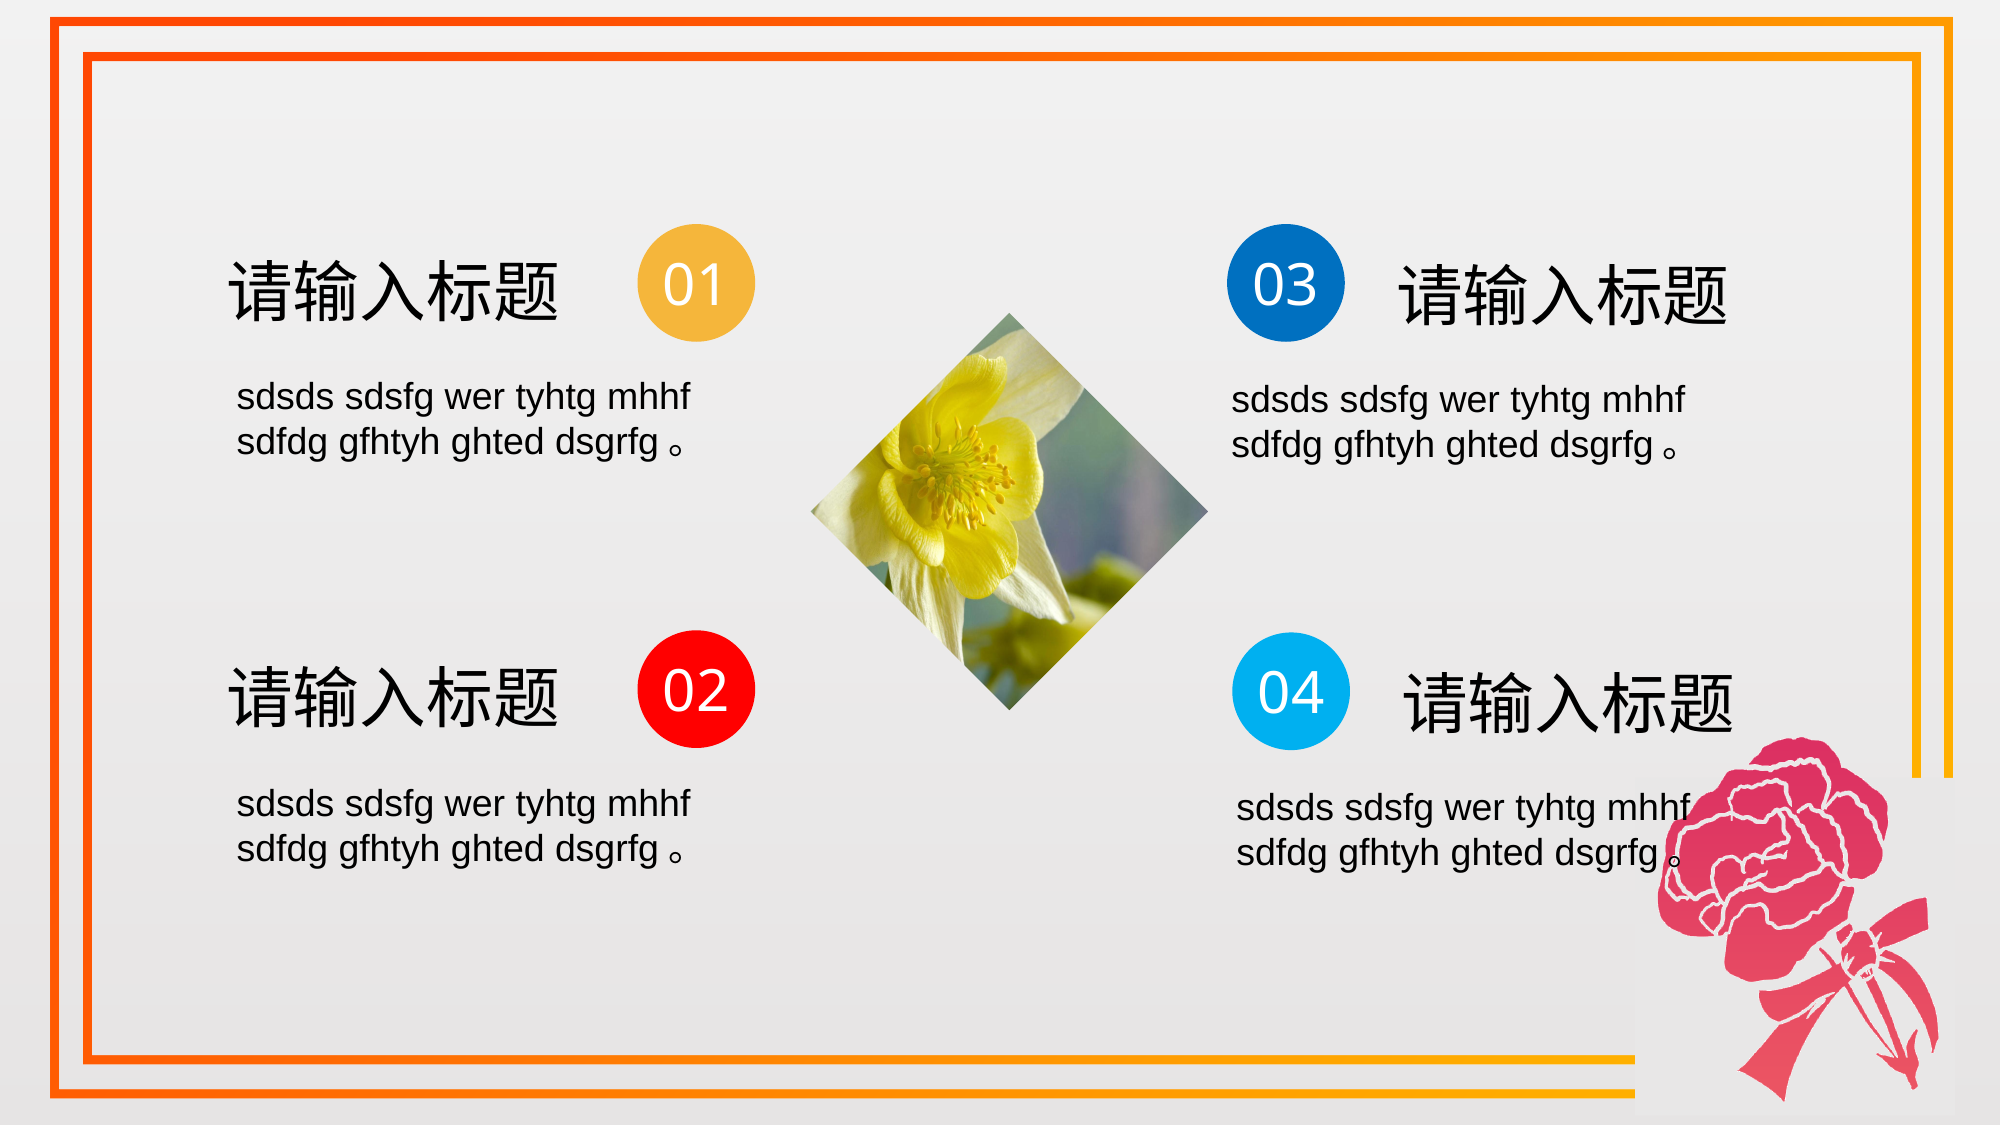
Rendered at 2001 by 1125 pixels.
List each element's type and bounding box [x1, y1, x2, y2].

picture [13, 0, 2000, 1125]
text_box [1216, 224, 1811, 474]
text_box [211, 224, 805, 471]
text_box [211, 630, 805, 878]
text_box [1221, 632, 1816, 882]
